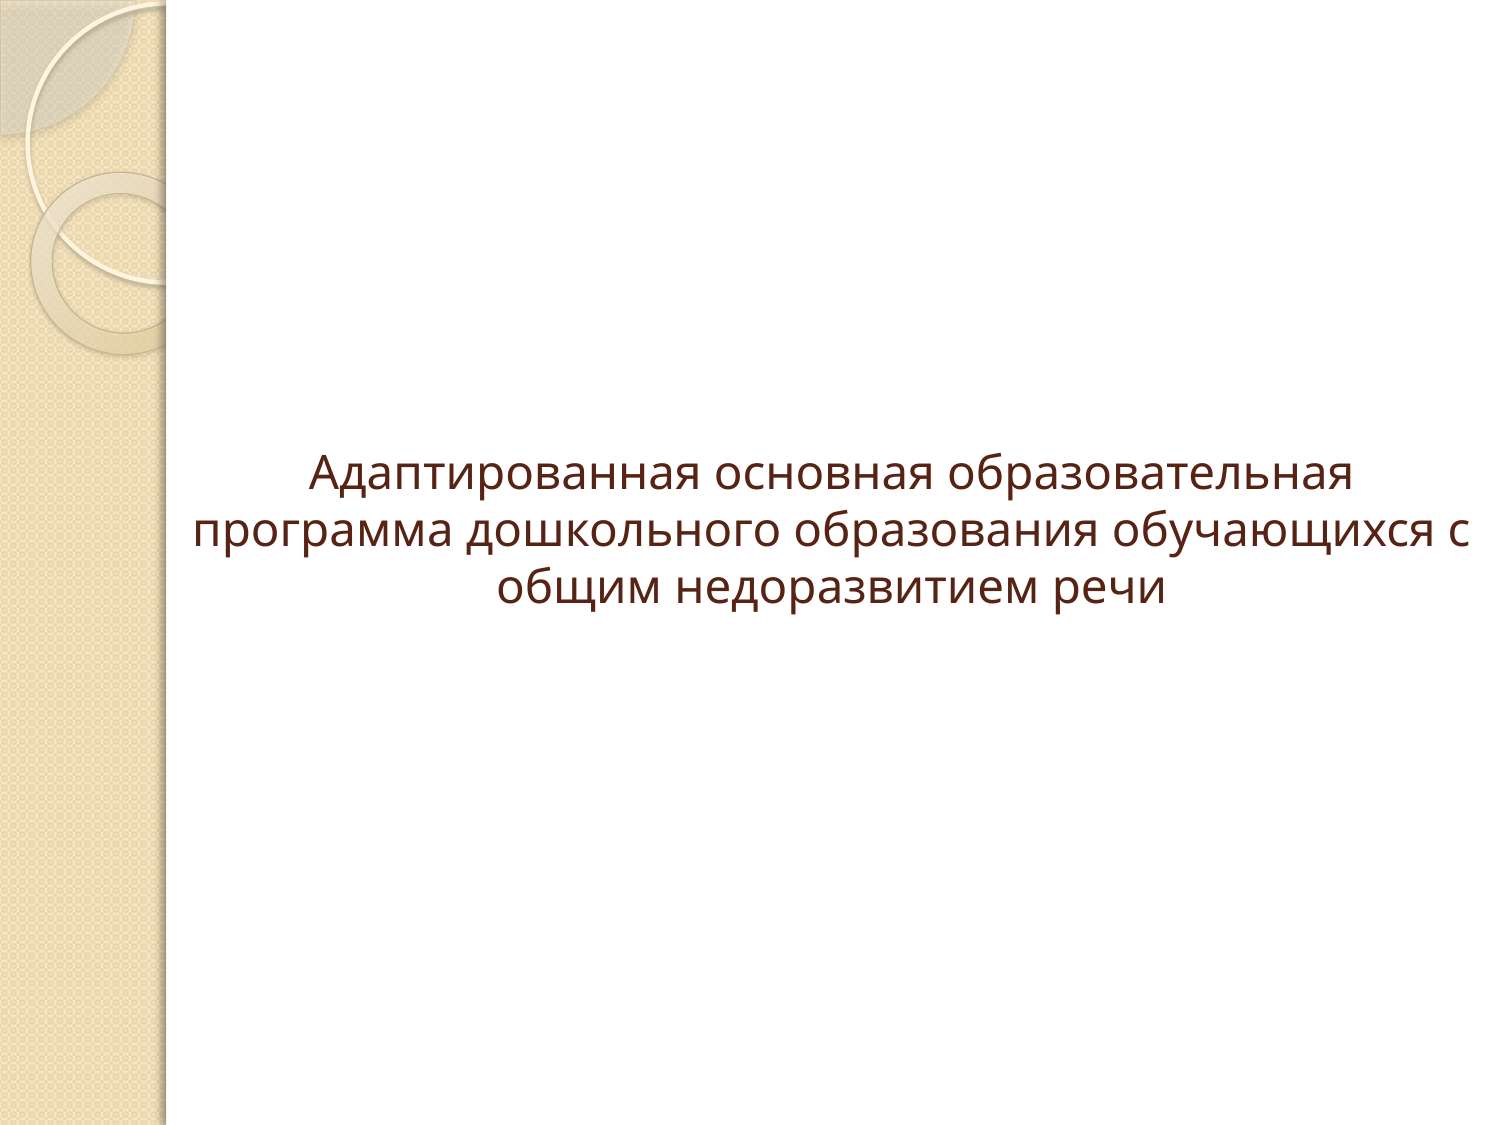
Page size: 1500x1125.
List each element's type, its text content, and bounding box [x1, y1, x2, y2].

title Адаптированная основная образовательная программа дошкольного образования обучающихся с общим недоразвитием речи [164, 433, 1500, 622]
